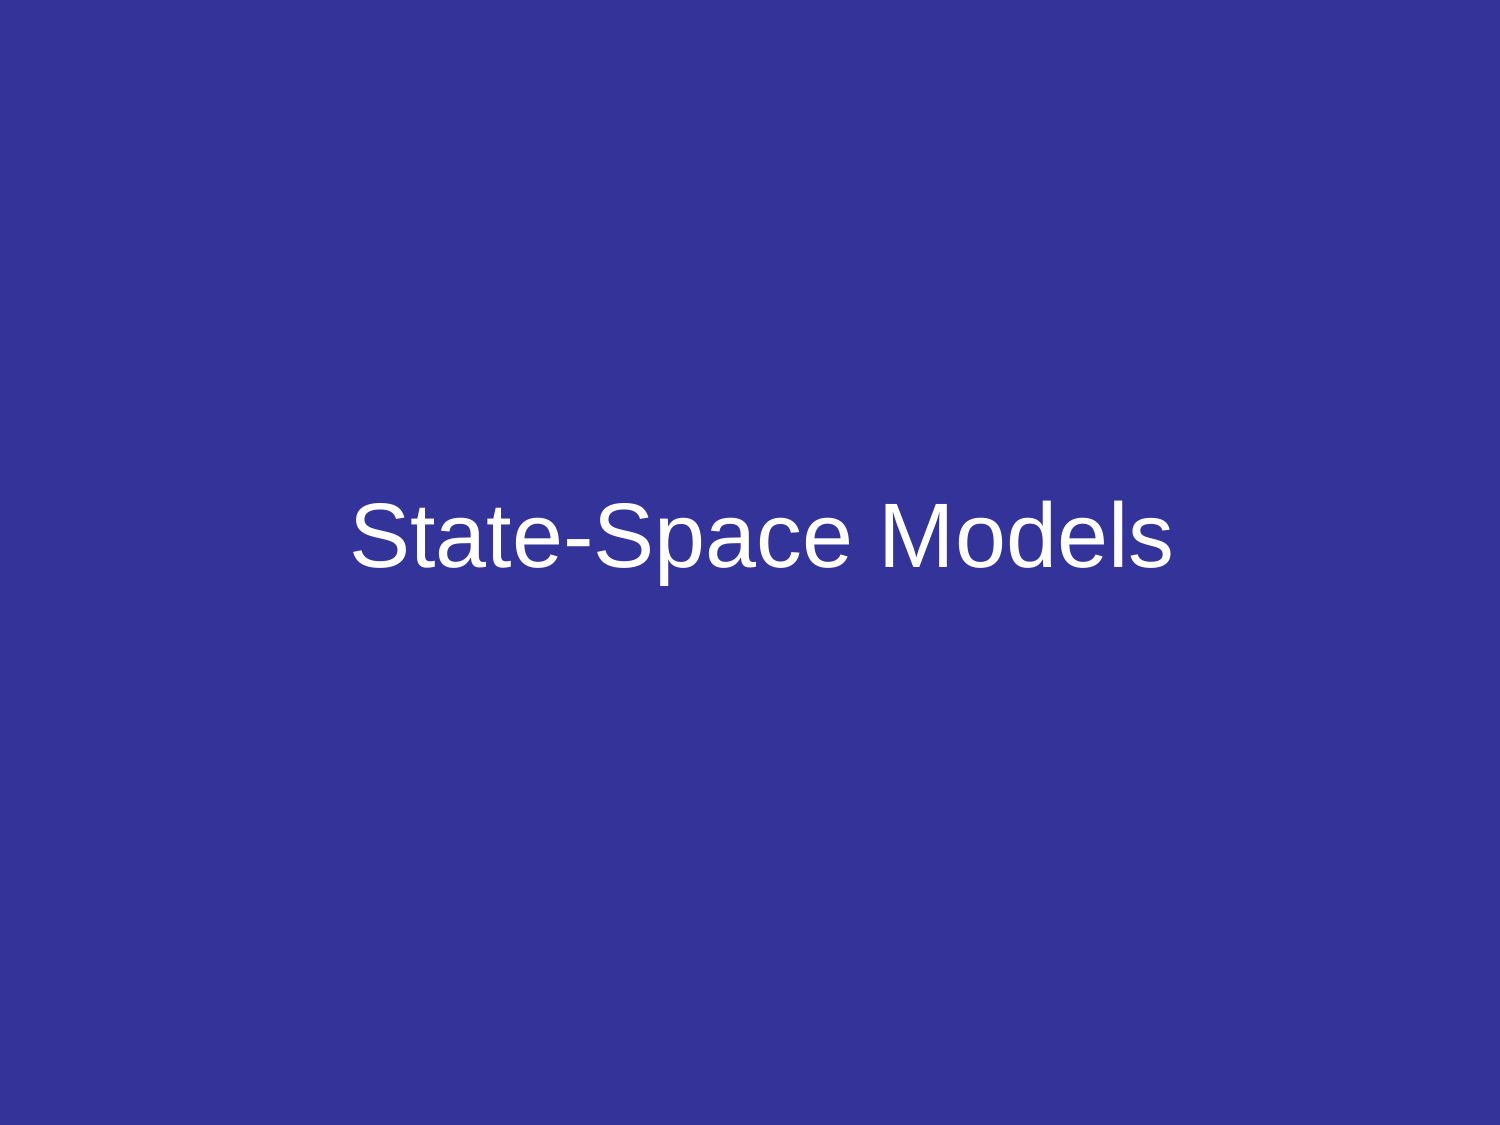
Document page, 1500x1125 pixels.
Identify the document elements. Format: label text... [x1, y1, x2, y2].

title State-Space Models [87, 437, 1438, 625]
